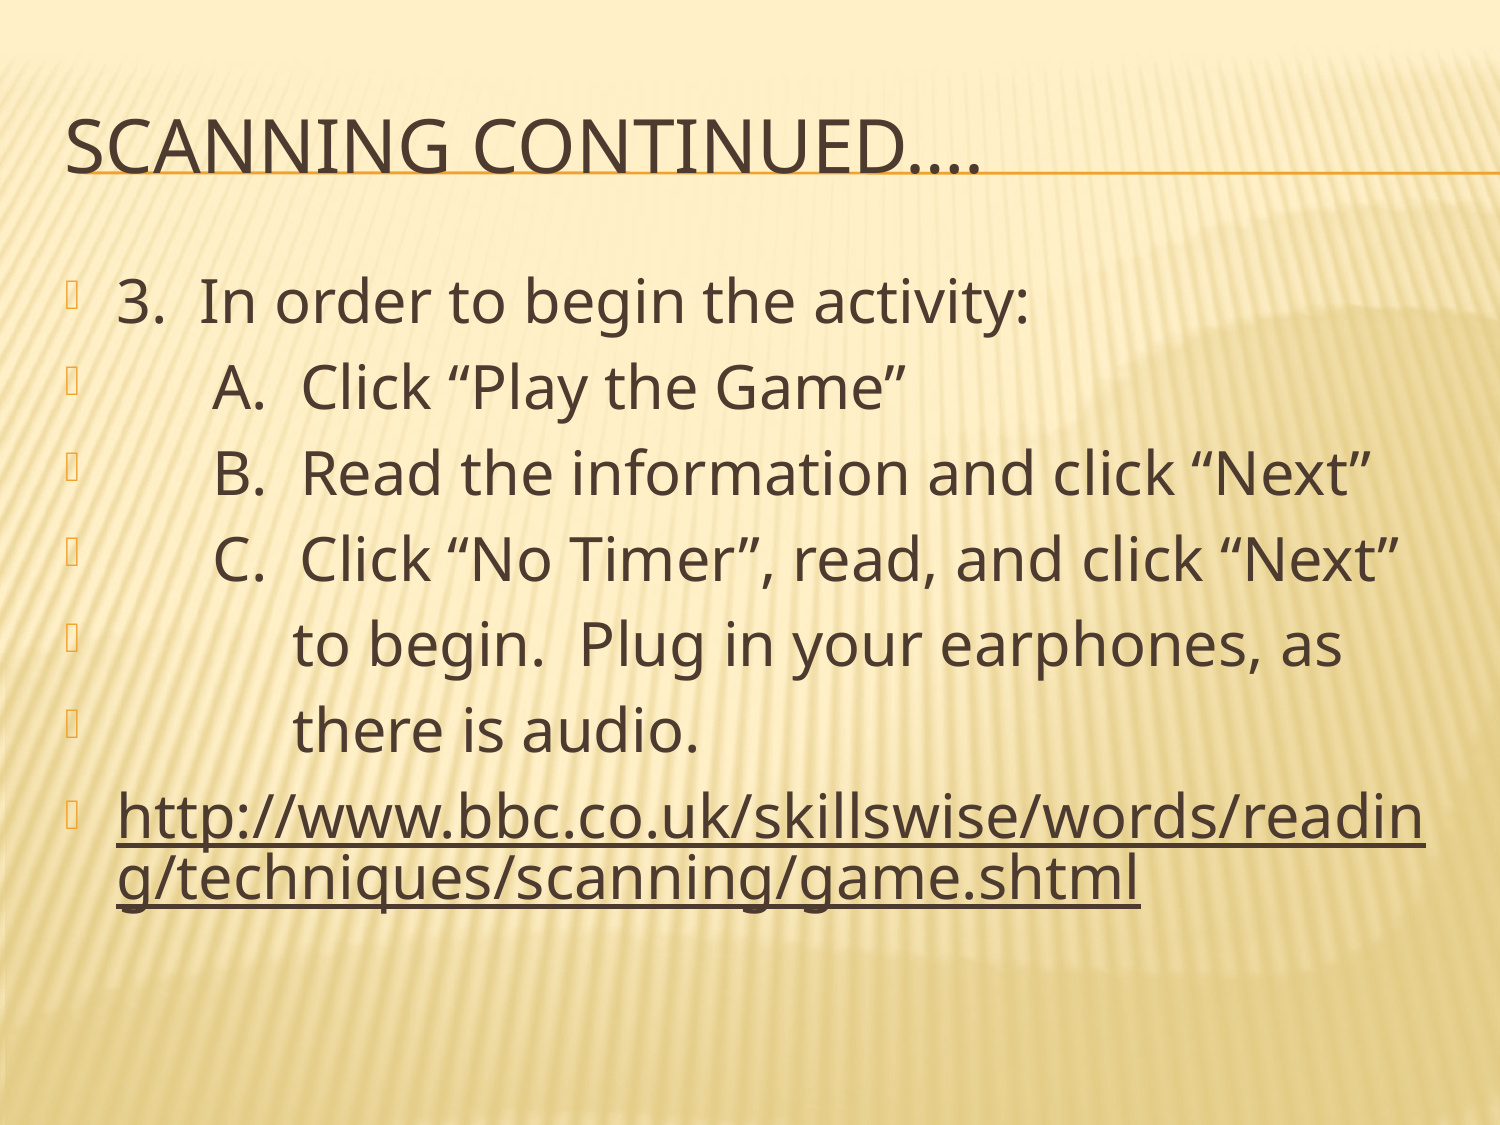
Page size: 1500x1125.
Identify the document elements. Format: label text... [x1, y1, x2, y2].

list 3. In order to begin the activity: A. Click “Play the Game” B. Read the information and click “Next” C. Click “No Timer”, read, and click “Next” to begin. Plug in your earphones, as there is audio. http://www.bbc.co.uk/skillswise/words/reading/techniques/scanning/game.shtml [50, 254, 1475, 998]
title Scanning continued…. [50, 75, 1475, 213]
